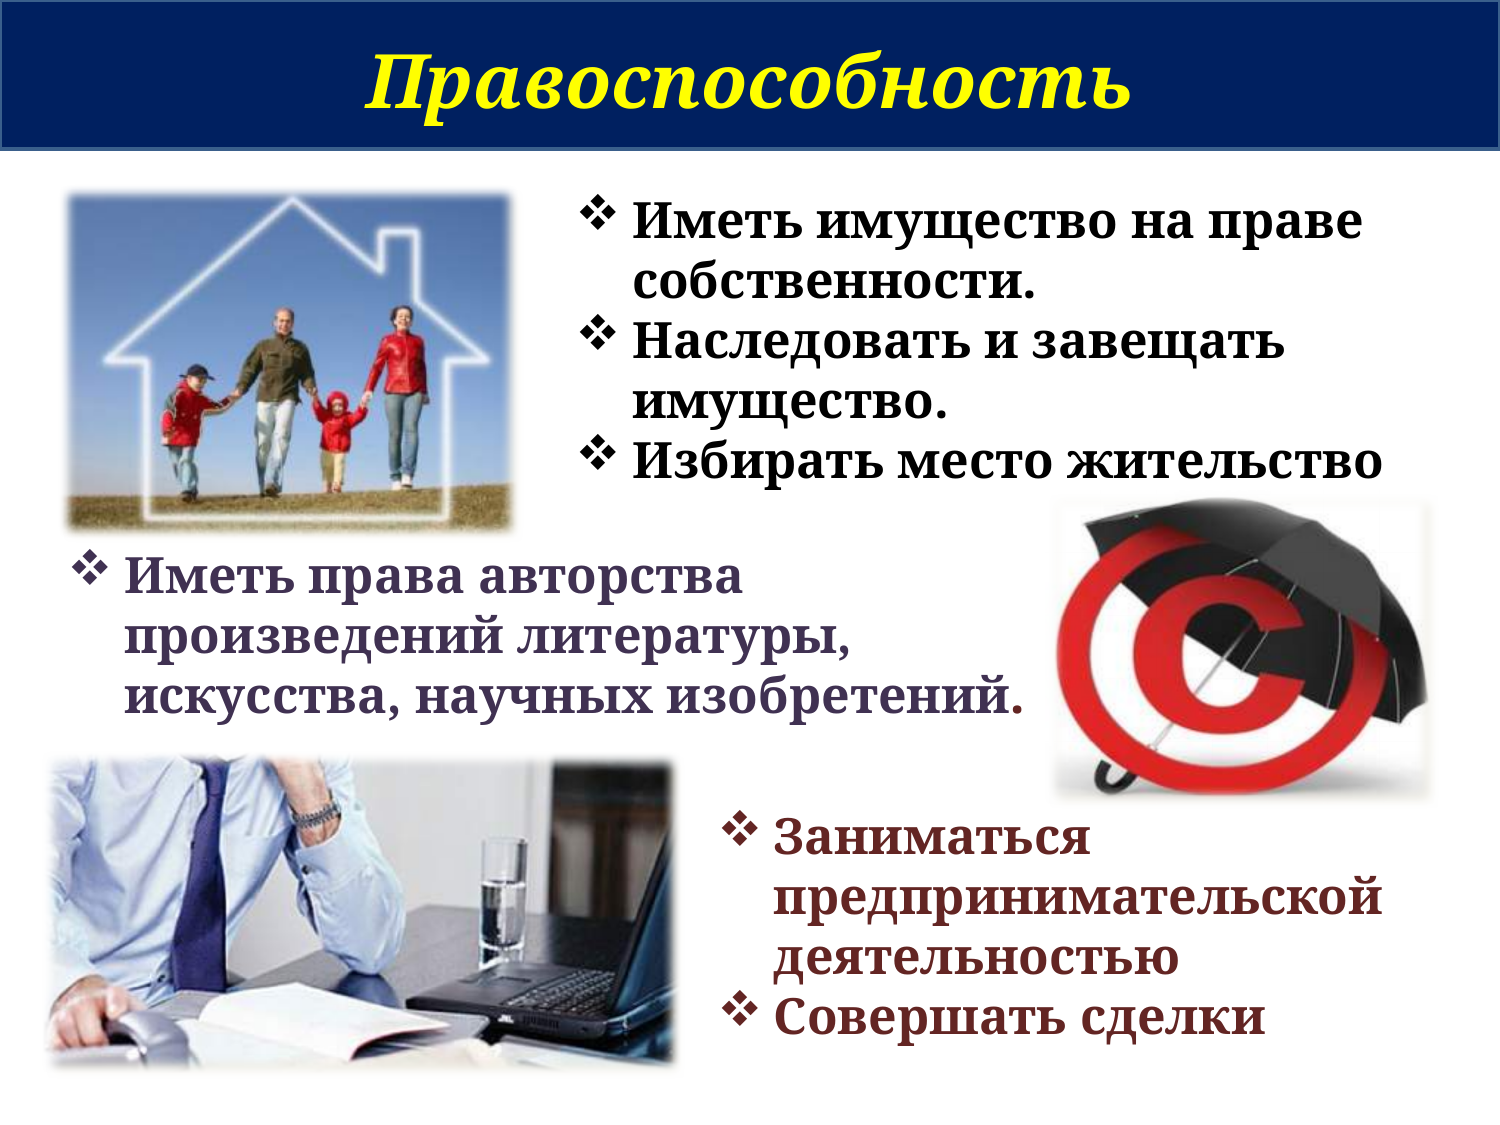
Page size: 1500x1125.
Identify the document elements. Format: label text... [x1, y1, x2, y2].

text_box Иметь права авторства произведений литературы, искусства, научных изобретений. [51, 513, 1040, 753]
text_box Правоспособность [0, 0, 1500, 151]
text_box Иметь имущество на праве собственности. Наследовать и завещать имущество. Избирать место жительство [559, 182, 1462, 495]
picture [58, 184, 520, 540]
picture [1045, 490, 1435, 805]
text_box Заниматься предпринимательской деятельностью Совершать сделки [701, 773, 1462, 1076]
picture [41, 751, 681, 1075]
